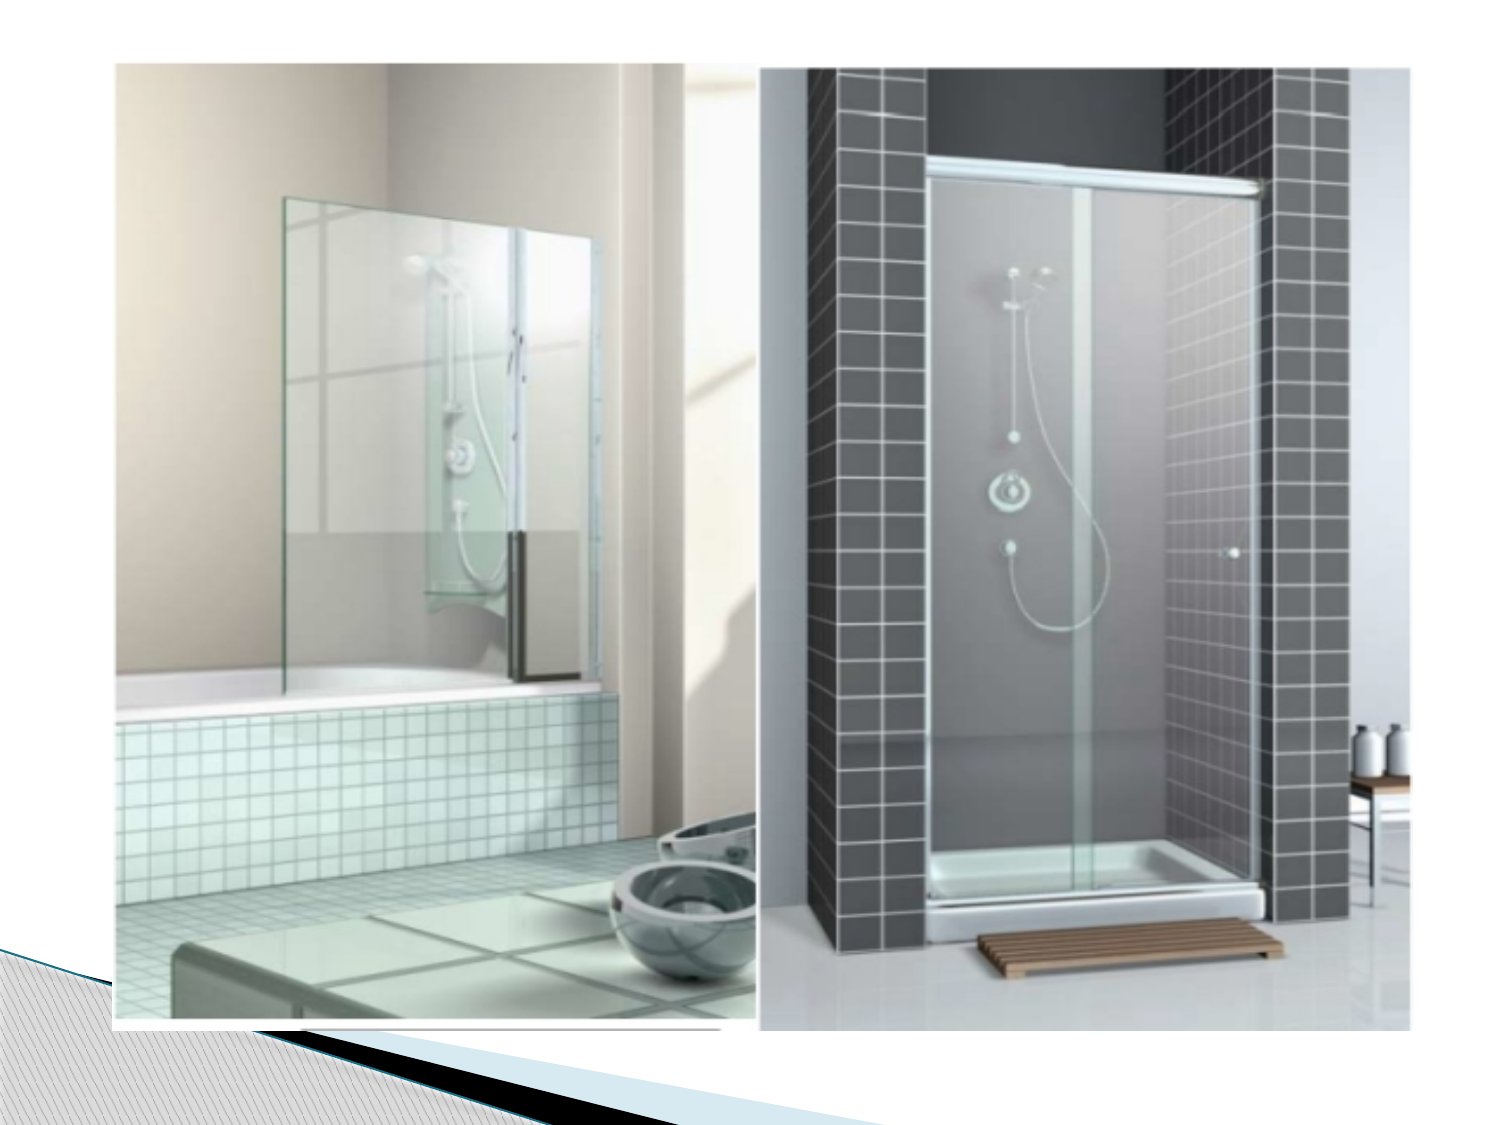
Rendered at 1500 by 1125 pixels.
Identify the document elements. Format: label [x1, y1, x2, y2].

list [112, 62, 1413, 1031]
